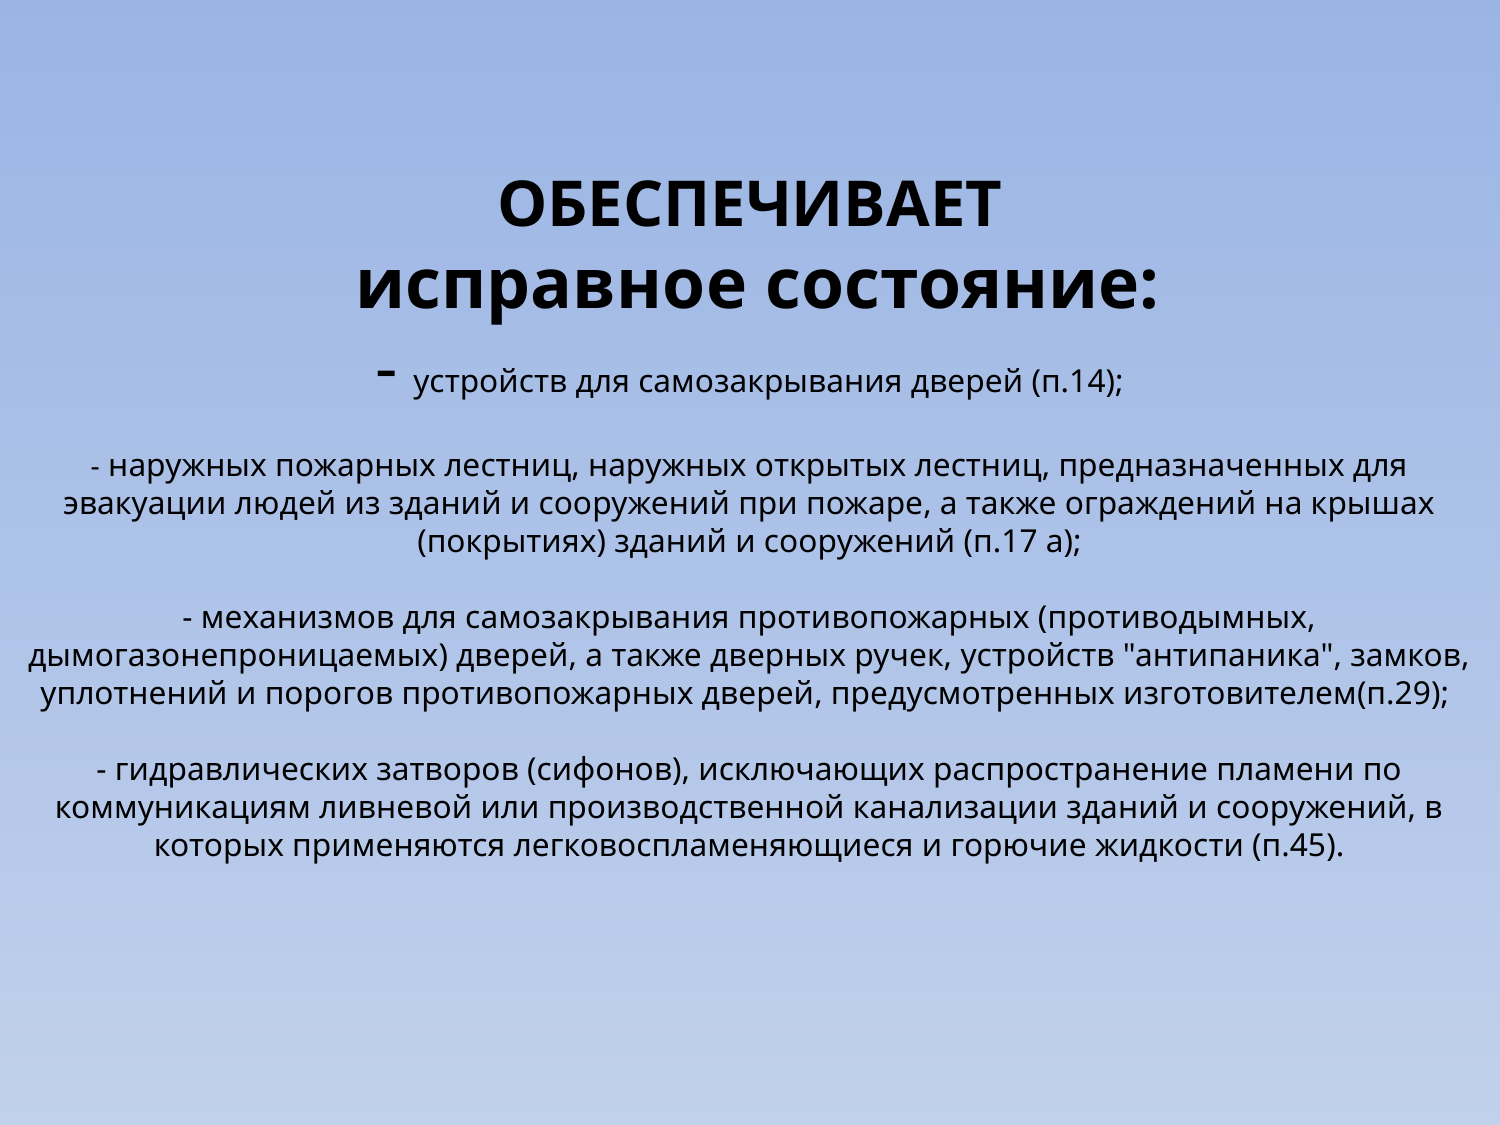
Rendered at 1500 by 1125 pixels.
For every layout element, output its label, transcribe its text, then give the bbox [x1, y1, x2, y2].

title ОБЕСПЕЧИВАЕТ исправное состояние: - устройств для самозакрывания дверей (п.14); - наружных пожарных лестниц, наружных открытых лестниц, предназначенных для эвакуации людей из зданий и сооружений при пожаре, а также ограждений на крышах (покрытиях) зданий и сооружений (п.17 а); - механизмов для самозакрывания противопожарных (противодымных, дымогазонепроницаемых) дверей, а также дверных ручек, устройств "антипаника", замков, уплотнений и порогов противопожарных дверей, предусмотренных изготовителем(п.29); - гидравлических затворов (сифонов), исключающих распространение пламени по коммуникациям ливневой или производственной канализации зданий и сооружений, в которых применяются легковоспламеняющиеся и горючие жидкости (п.45). [0, 152, 1500, 1125]
